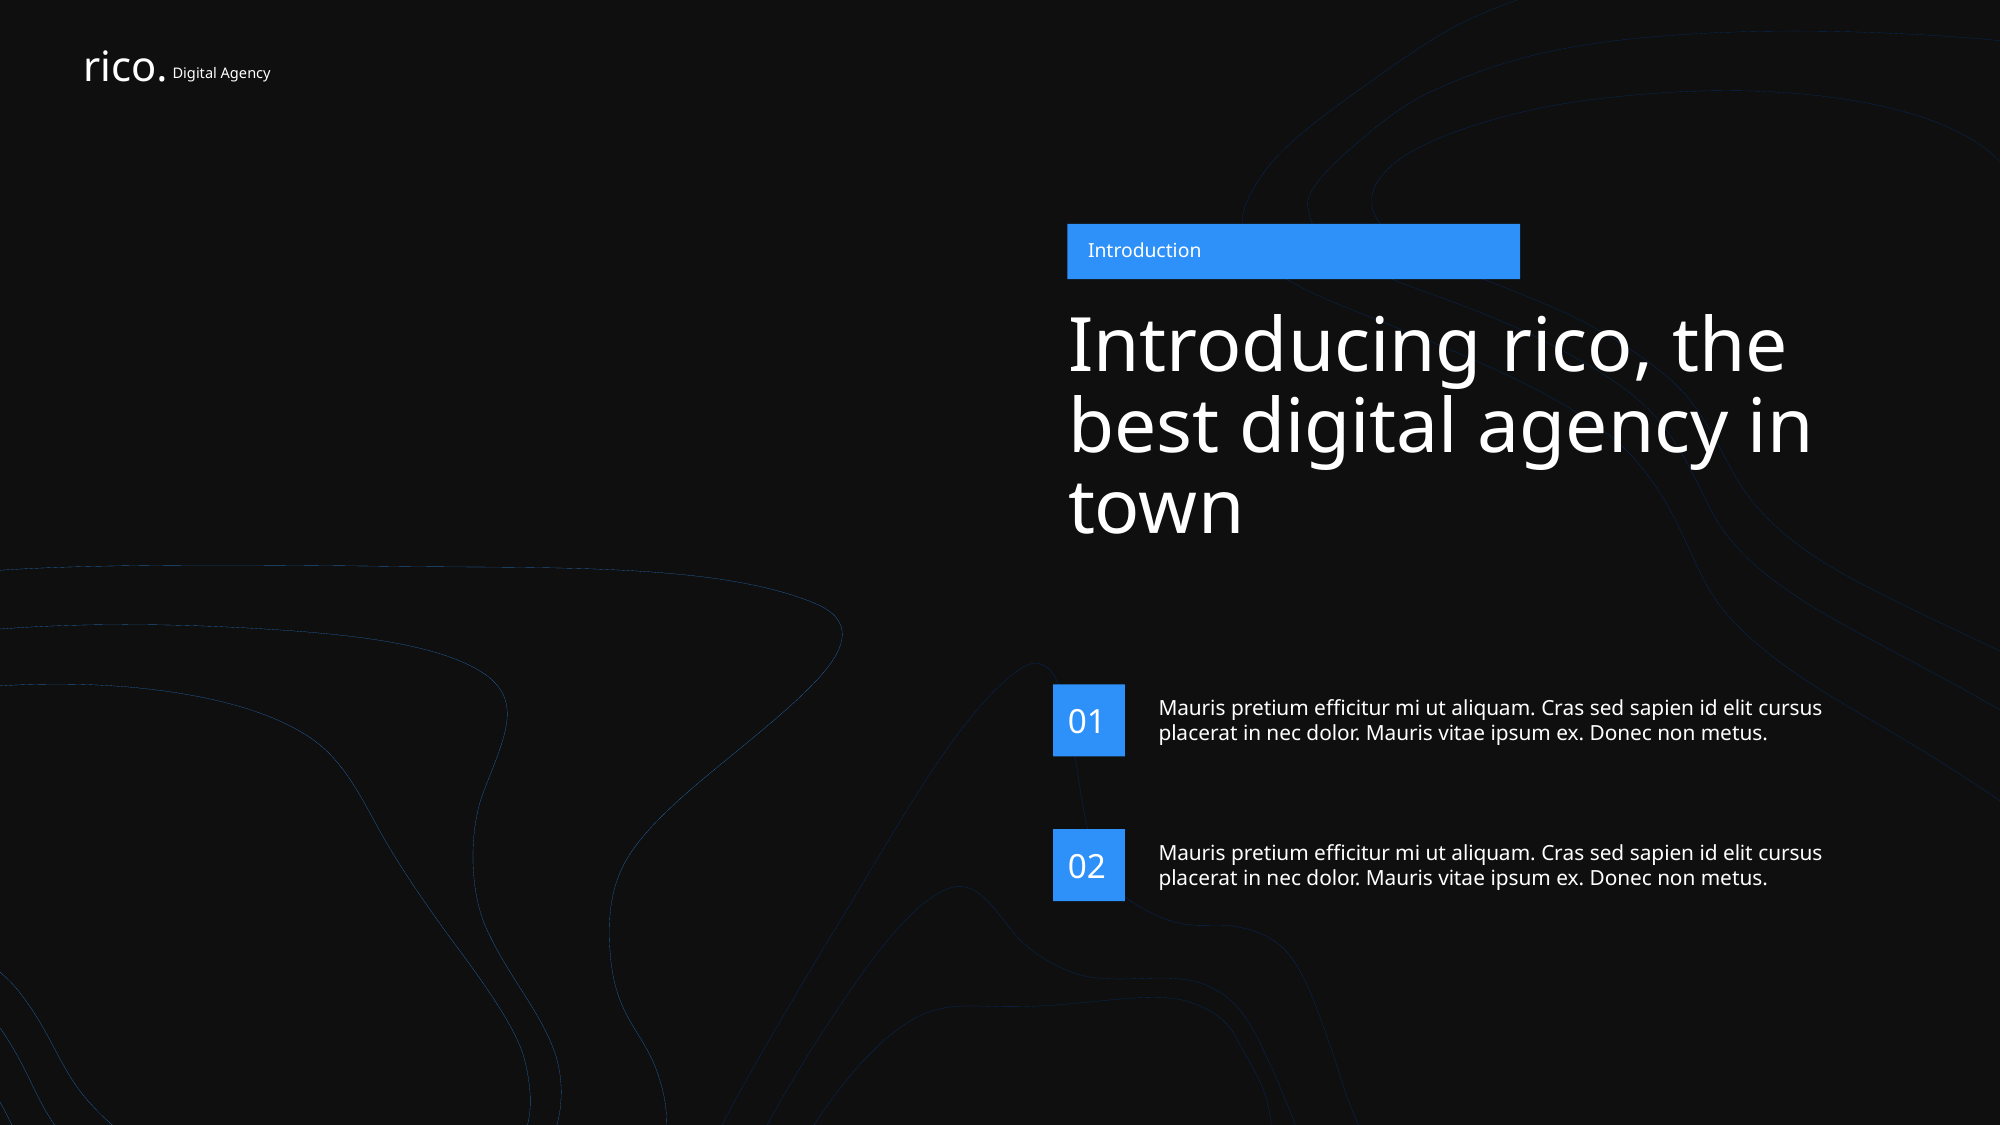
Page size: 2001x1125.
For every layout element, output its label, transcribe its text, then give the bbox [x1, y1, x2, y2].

list Mauris pretium efficitur mi ut aliquam. Cras sed sapien id elit cursus placerat in nec dolor. Mauris vitae ipsum ex. Donec non metus. [1368, 687, 1464, 754]
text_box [0, 305, 836, 1125]
title Introducing rico, the best digital agency in town [1053, 299, 1464, 588]
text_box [1464, 0, 2000, 879]
list Introduction [1073, 231, 1218, 272]
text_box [836, 665, 1368, 1125]
list Mauris pretium efficitur mi ut aliquam. Cras sed sapien id elit cursus placerat in nec dolor. Mauris vitae ipsum ex. Donec non metus. [1368, 832, 1844, 898]
text_box [1066, 223, 1464, 280]
picture [0, 0, 933, 981]
